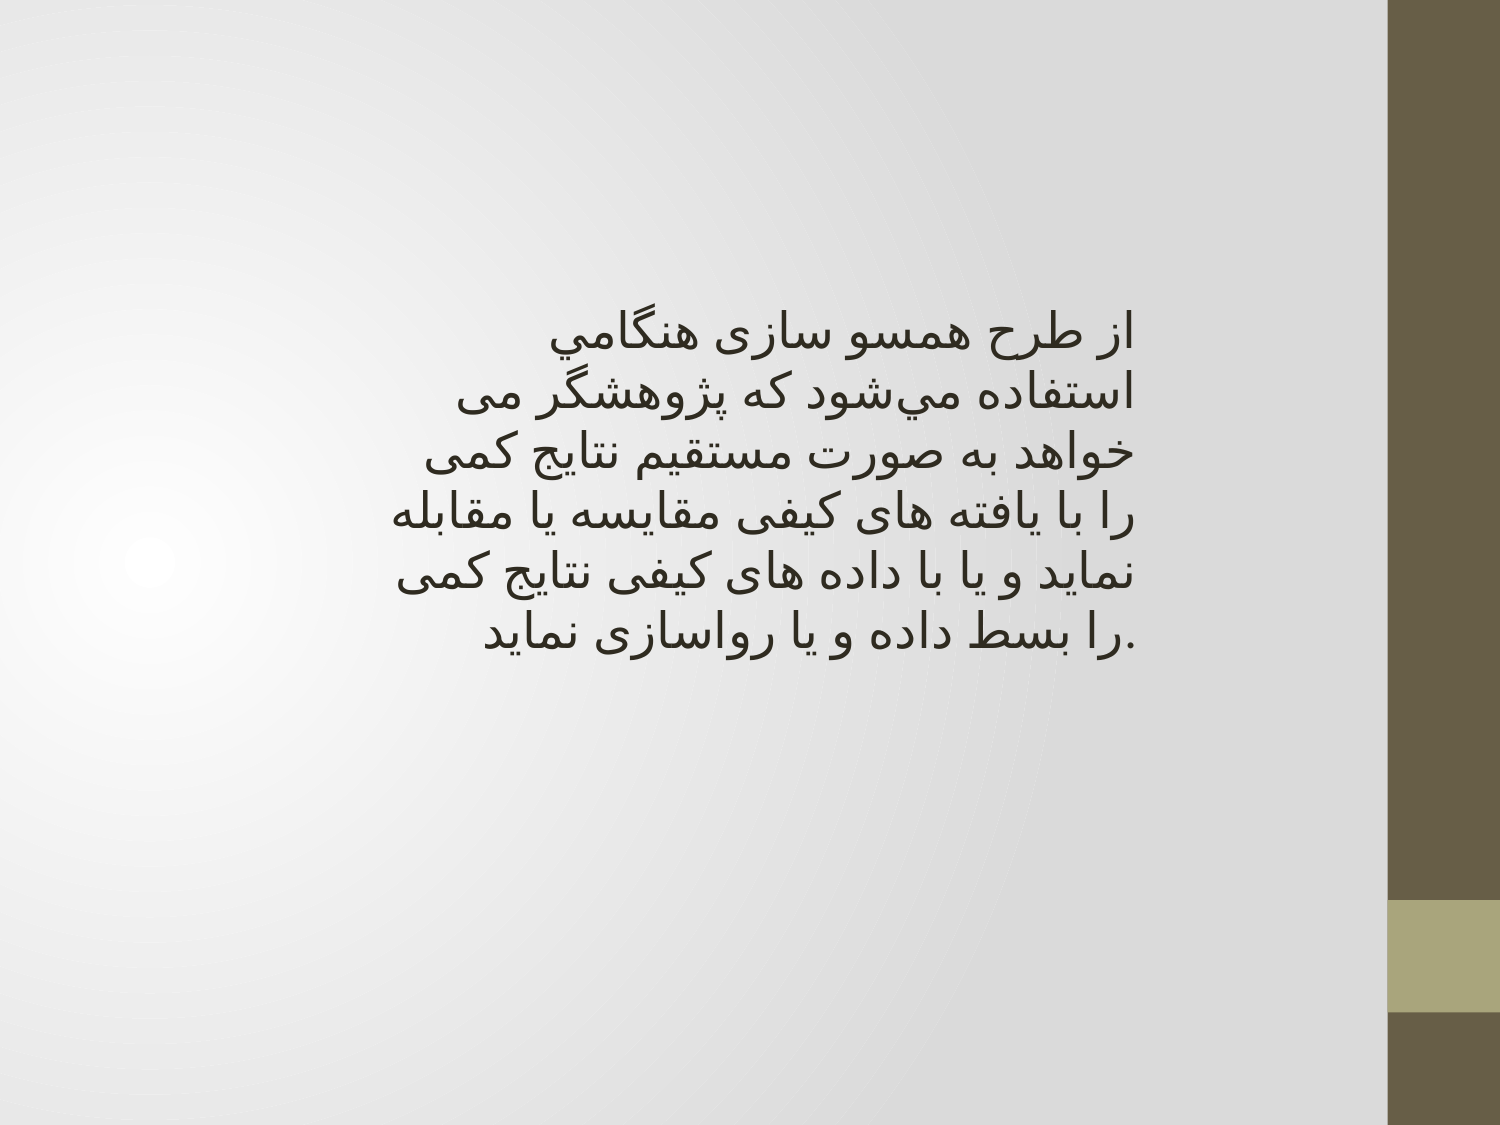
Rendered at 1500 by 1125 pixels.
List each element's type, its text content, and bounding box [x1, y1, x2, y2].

text_box از طرح همسو سازی هنگامي استفاده مي‌شود كه پژوهشگر می خواهد به صورت مستقیم نتایج کمی را با یافته های کیفی مقایسه یا مقابله نماید و یا با داده های کیفی نتایج کمی را بسط داده و یا رواسازی نماید. [374, 290, 1152, 666]
